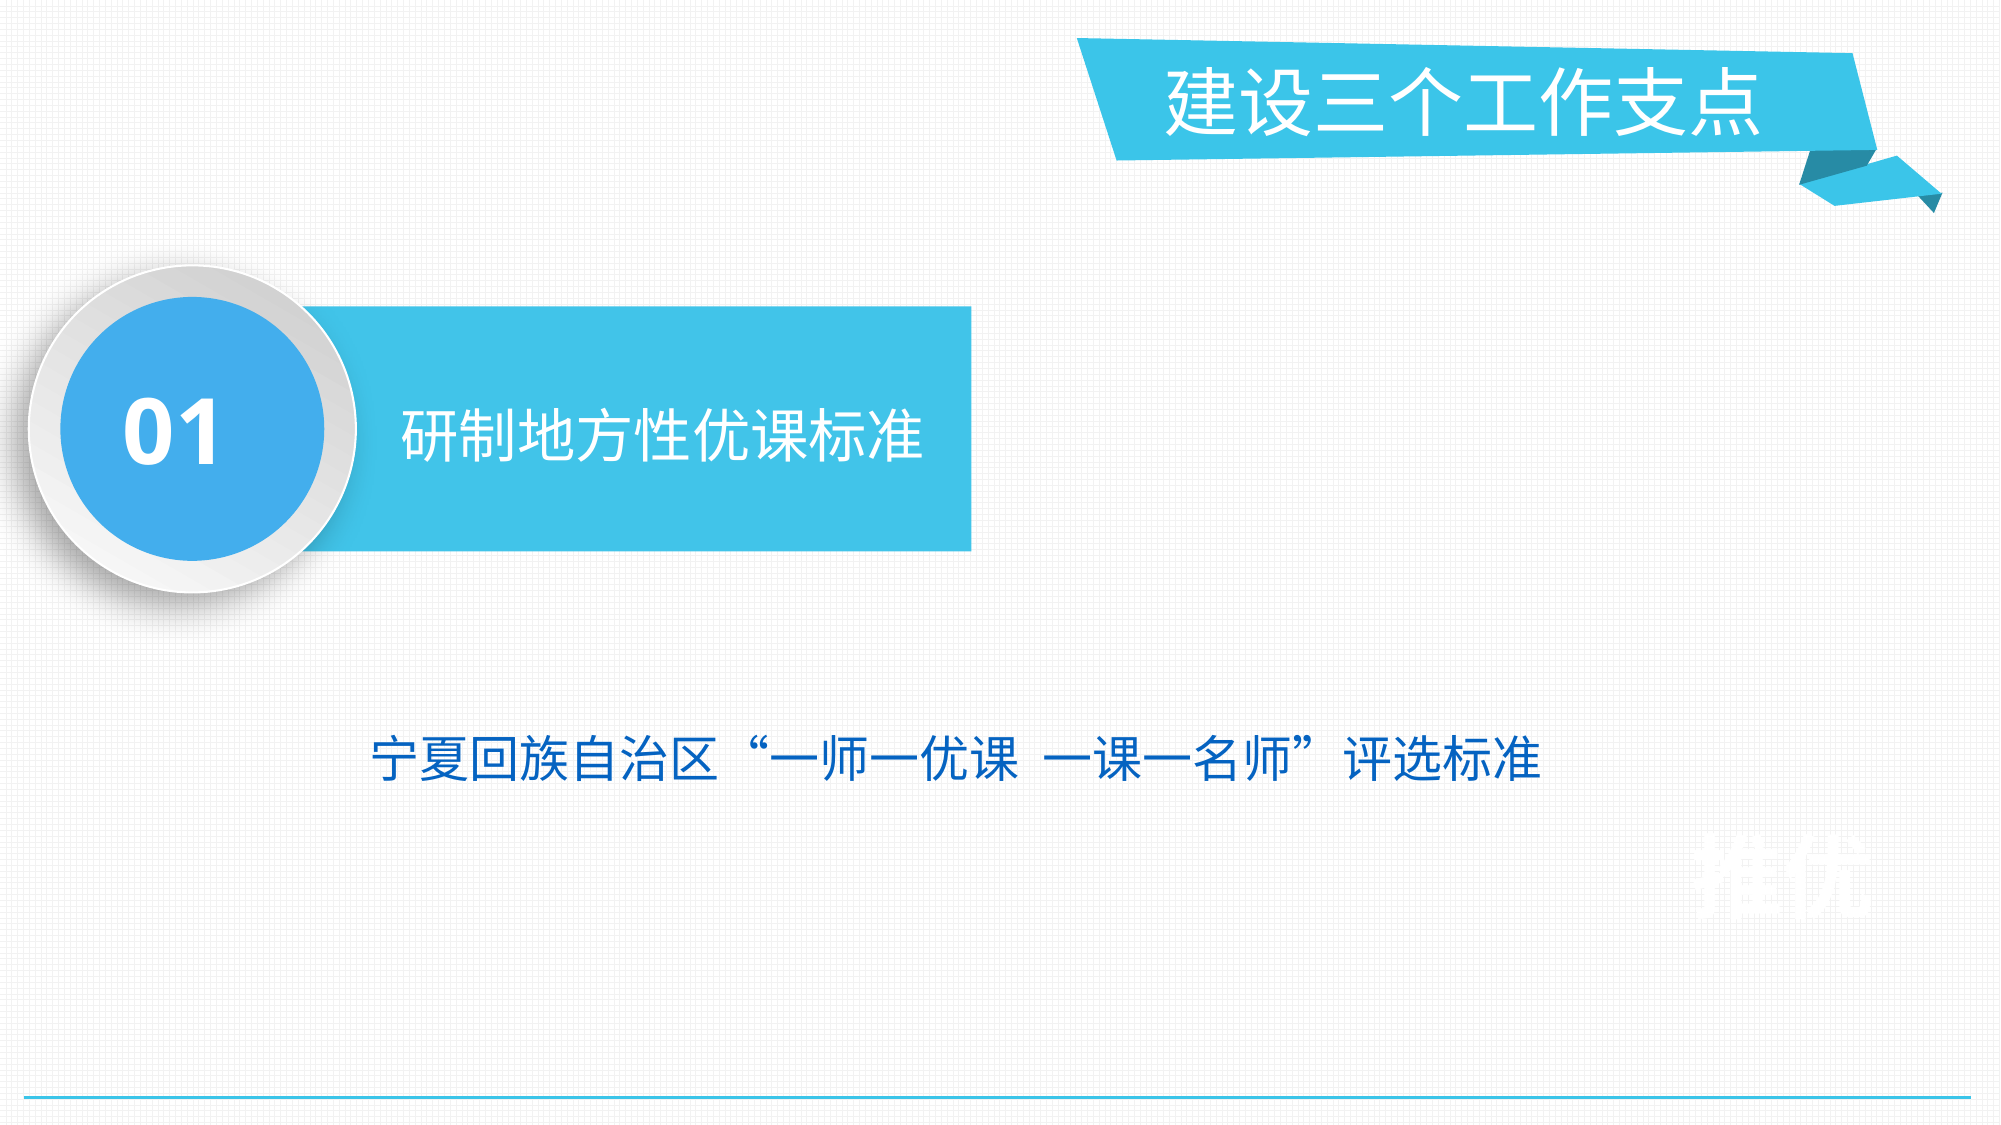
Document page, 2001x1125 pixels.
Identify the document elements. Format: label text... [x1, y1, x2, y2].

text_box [1076, 38, 1945, 214]
text_box [356, 305, 972, 396]
text_box 研制地方性优课标准 [359, 378, 979, 477]
text_box 推优 [1676, 812, 1890, 938]
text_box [28, 265, 356, 593]
text_box 宁夏回族自治区“一师一优课 一课一名师”评选标准 [331, 719, 1581, 807]
text_box [356, 477, 972, 552]
